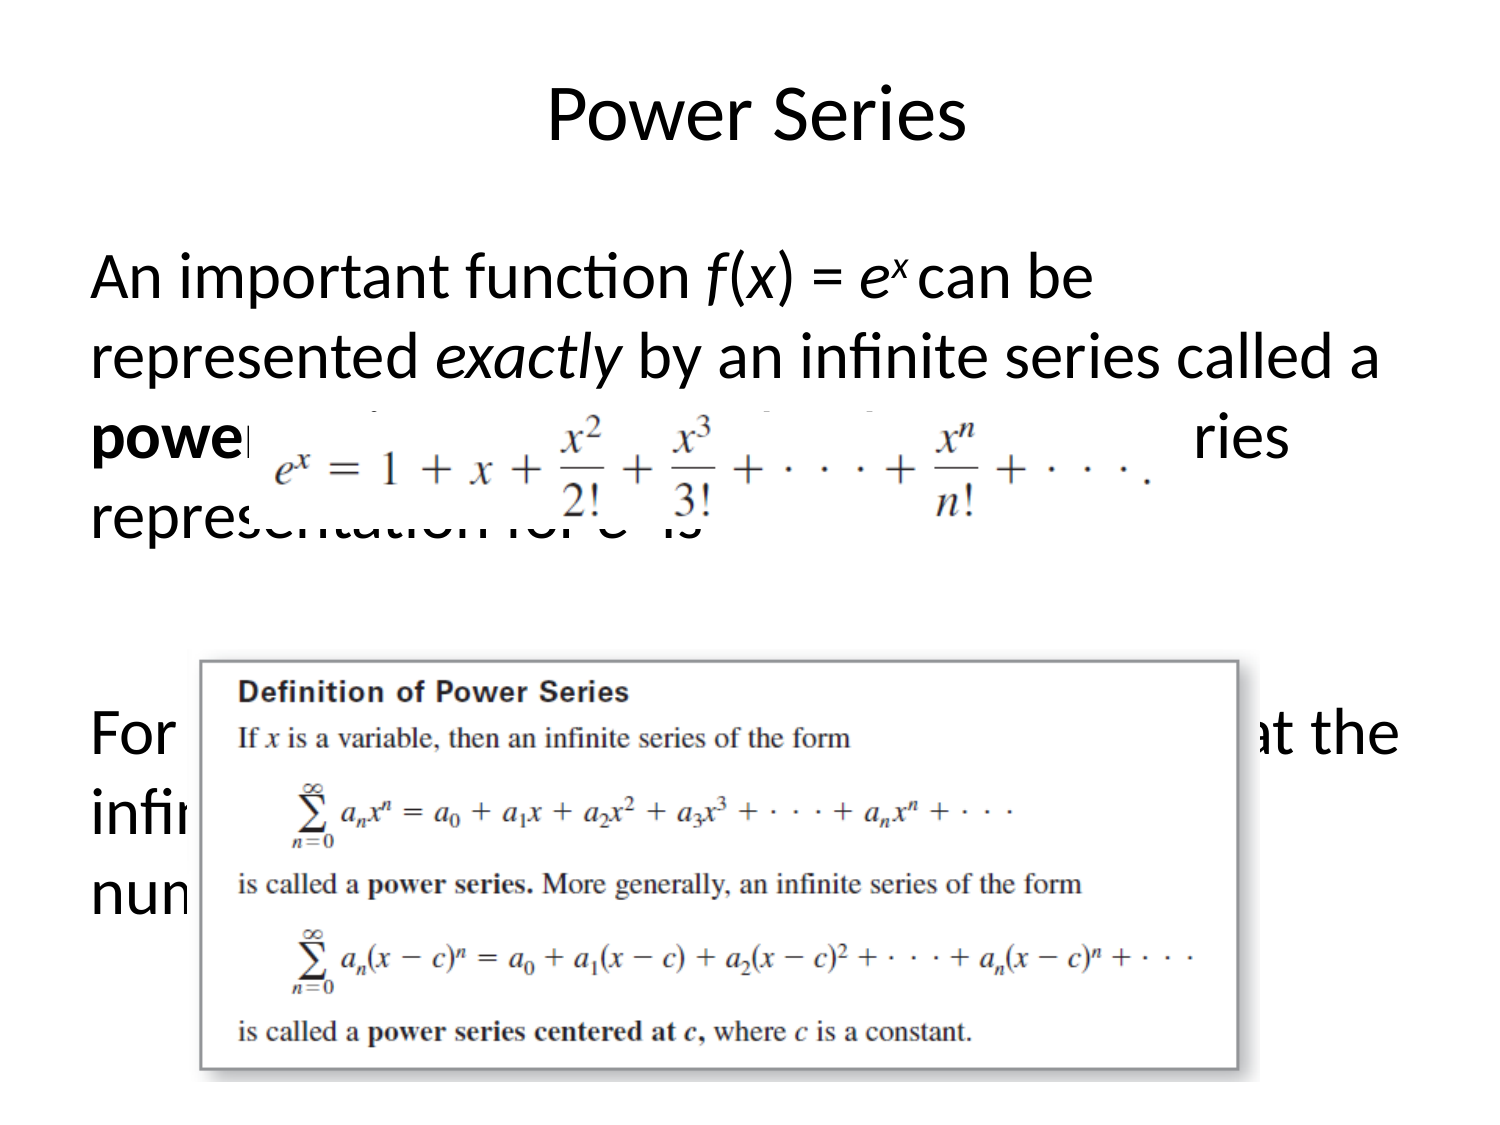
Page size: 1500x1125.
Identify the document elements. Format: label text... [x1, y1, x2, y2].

picture [249, 412, 1193, 529]
title Power Series [89, 52, 1440, 165]
list An important function f(x) = ex can be represented exactly by an infinite series called a power series. For example, the power series representation for ex is For each real number x, it can be shown that the infinite series on the right converges to the number ex. [75, 224, 1425, 1087]
picture [187, 649, 1260, 1082]
